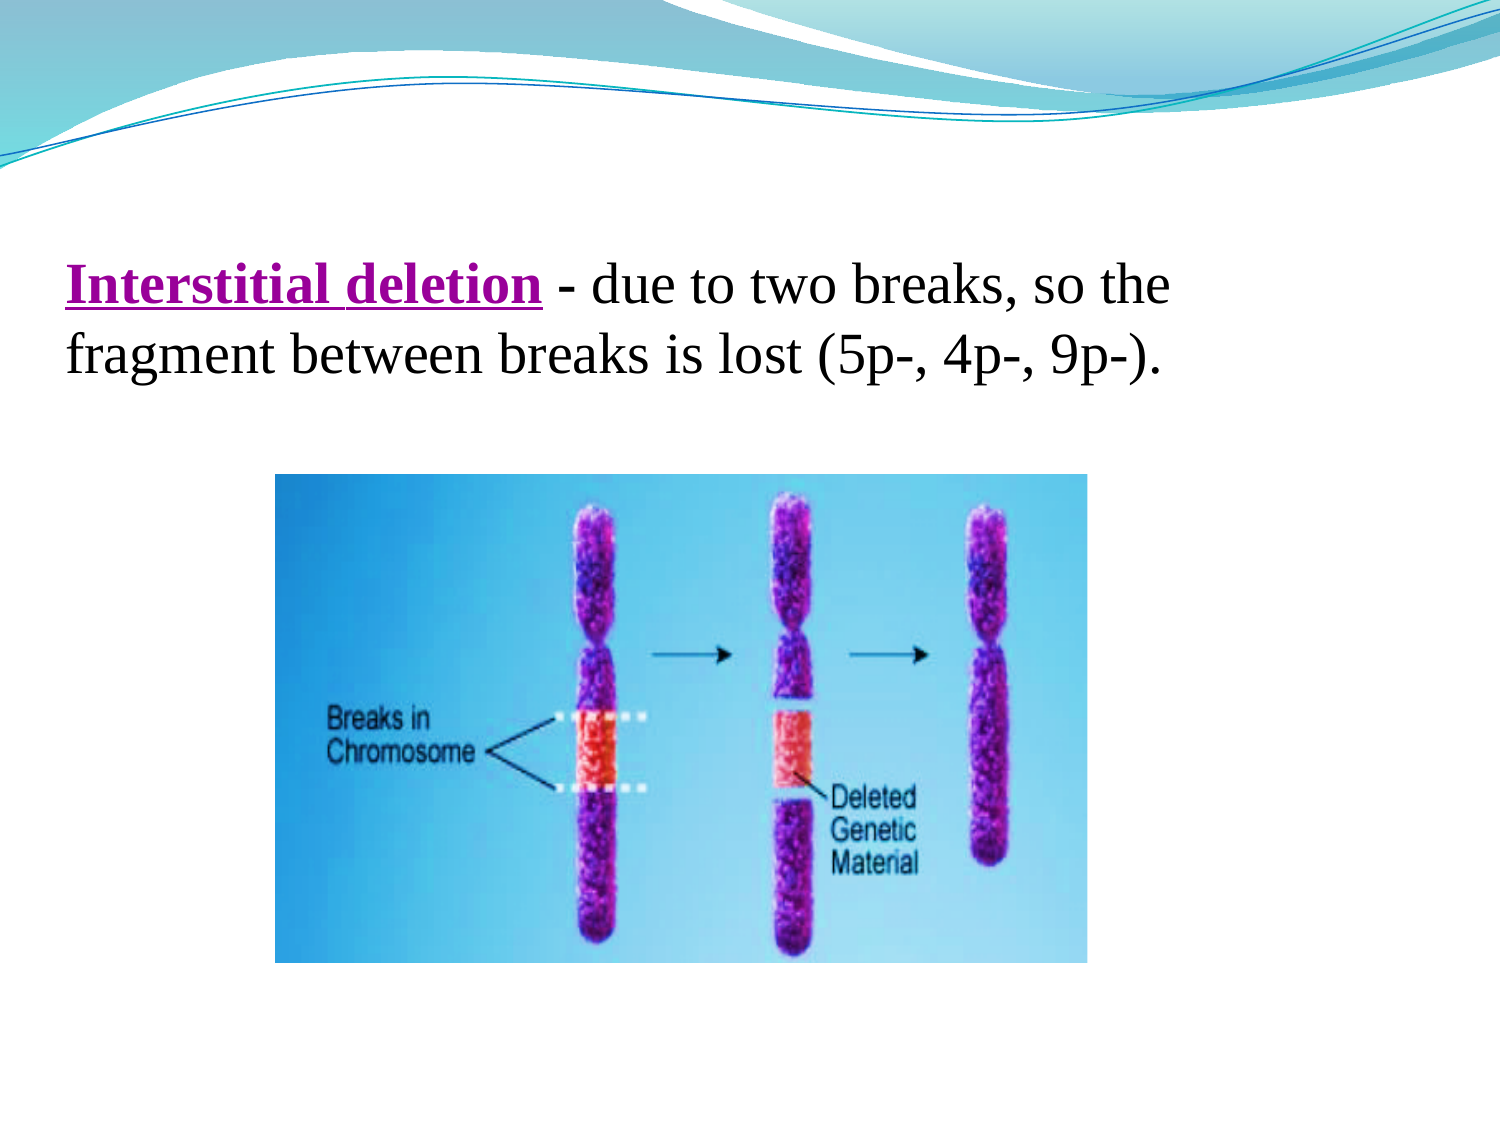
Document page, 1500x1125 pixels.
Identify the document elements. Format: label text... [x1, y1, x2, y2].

list Interstitial deletion - due to two breaks, so the fragment between breaks is lost (5p-, 4p-, 9p-). [49, 237, 1401, 1026]
picture [274, 474, 1088, 963]
